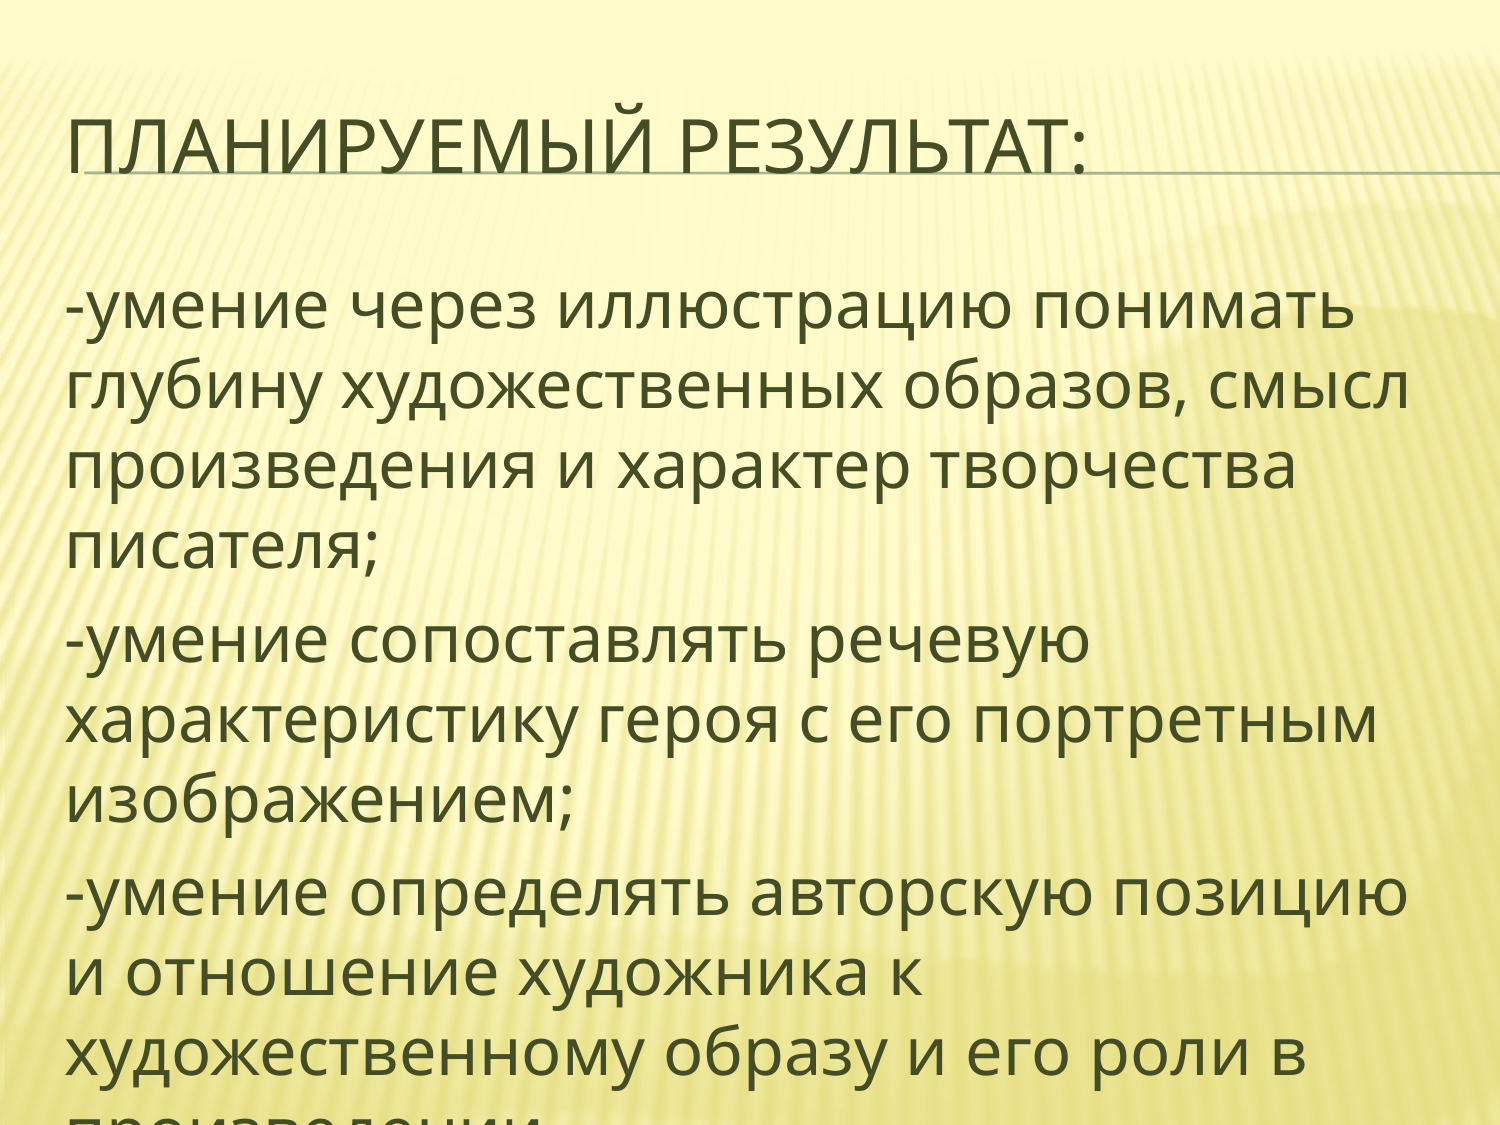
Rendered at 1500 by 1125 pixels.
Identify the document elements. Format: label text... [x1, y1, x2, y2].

title Планируемый результат: [50, 75, 1475, 213]
list -умение через иллюстрацию понимать глубину художественных образов, смысл произведения и характер творчества писателя; -умение сопоставлять речевую характеристику героя с его портретным изображением; -умение определять авторскую позицию и отношение художника к художественному образу и его роли в произведении. [50, 254, 1475, 998]
